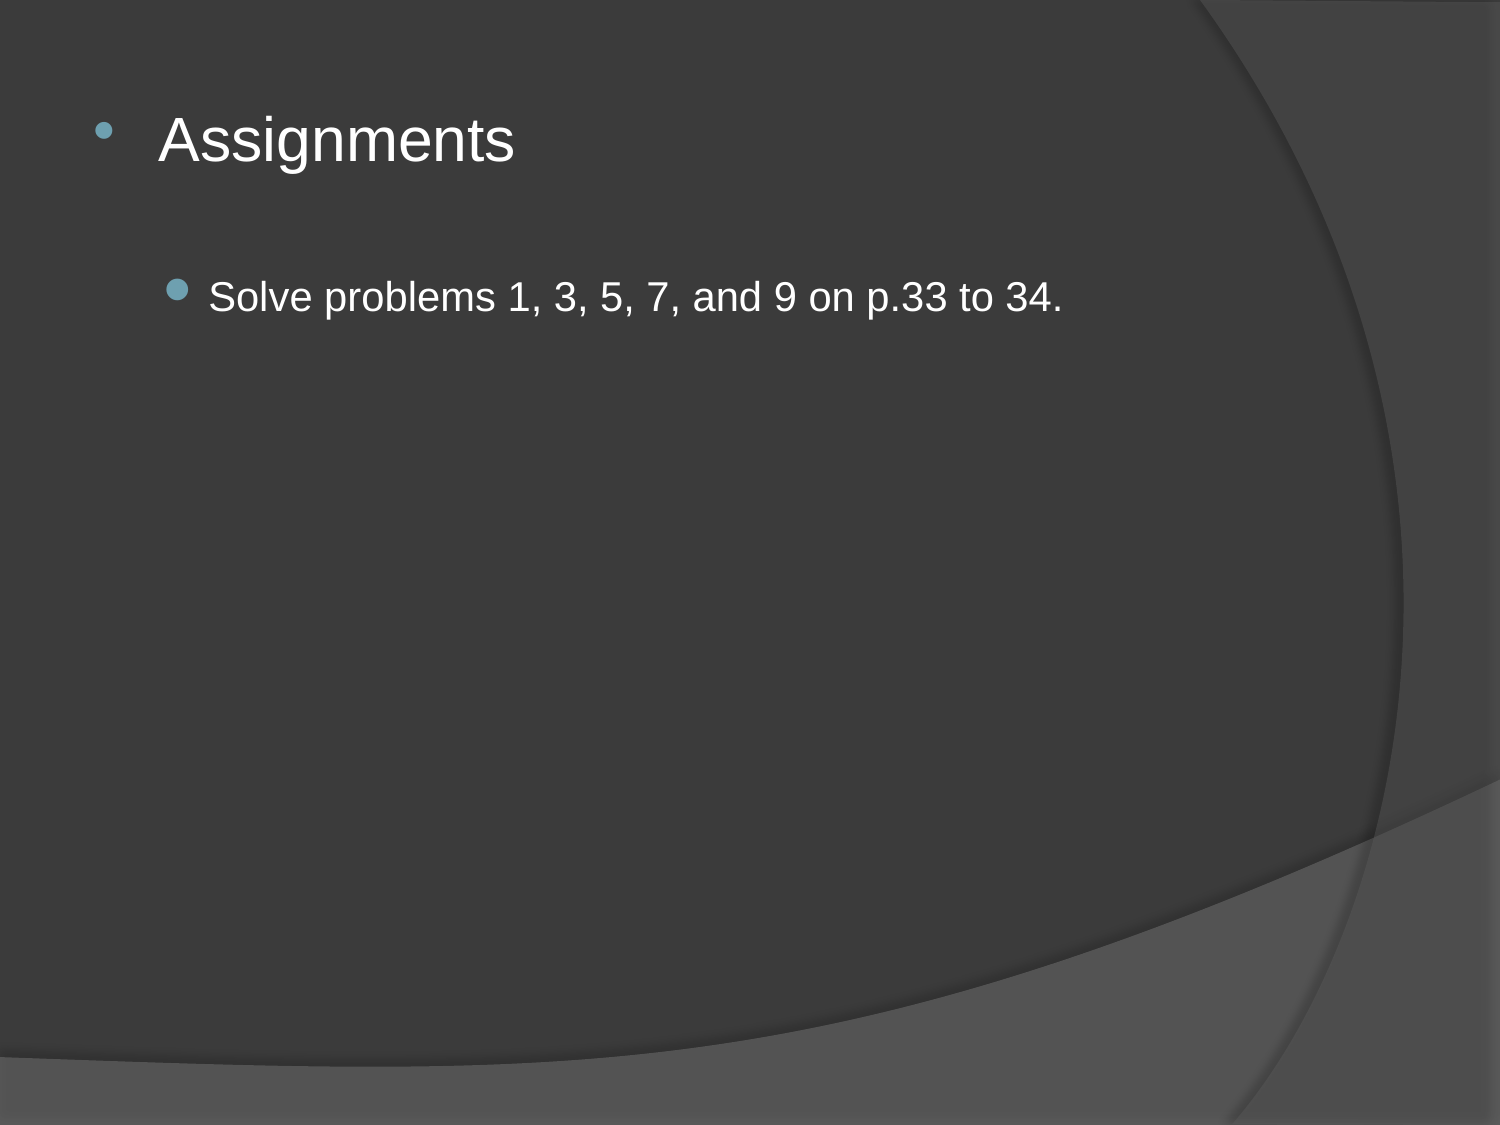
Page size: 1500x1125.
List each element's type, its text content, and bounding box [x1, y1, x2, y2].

list Assignments Solve problems 1, 3, 5, 7, and 9 on p.33 to 34. [75, 91, 1300, 976]
